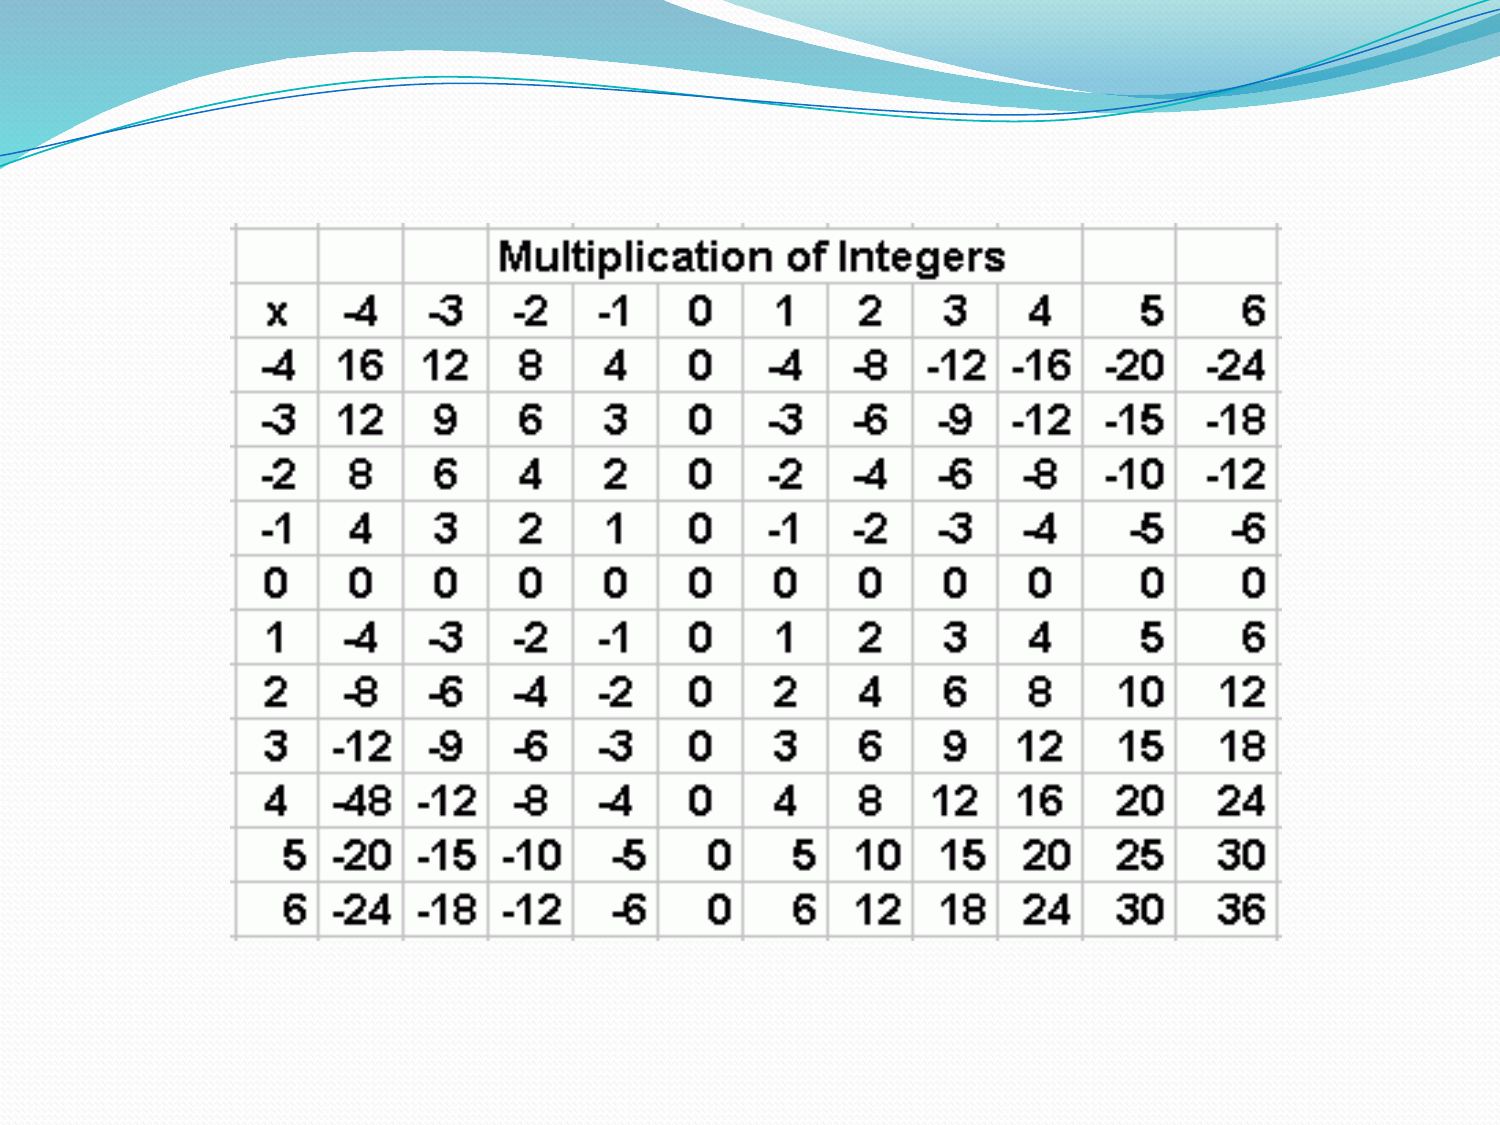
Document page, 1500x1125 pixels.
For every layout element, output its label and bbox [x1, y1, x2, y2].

list [229, 222, 1282, 941]
